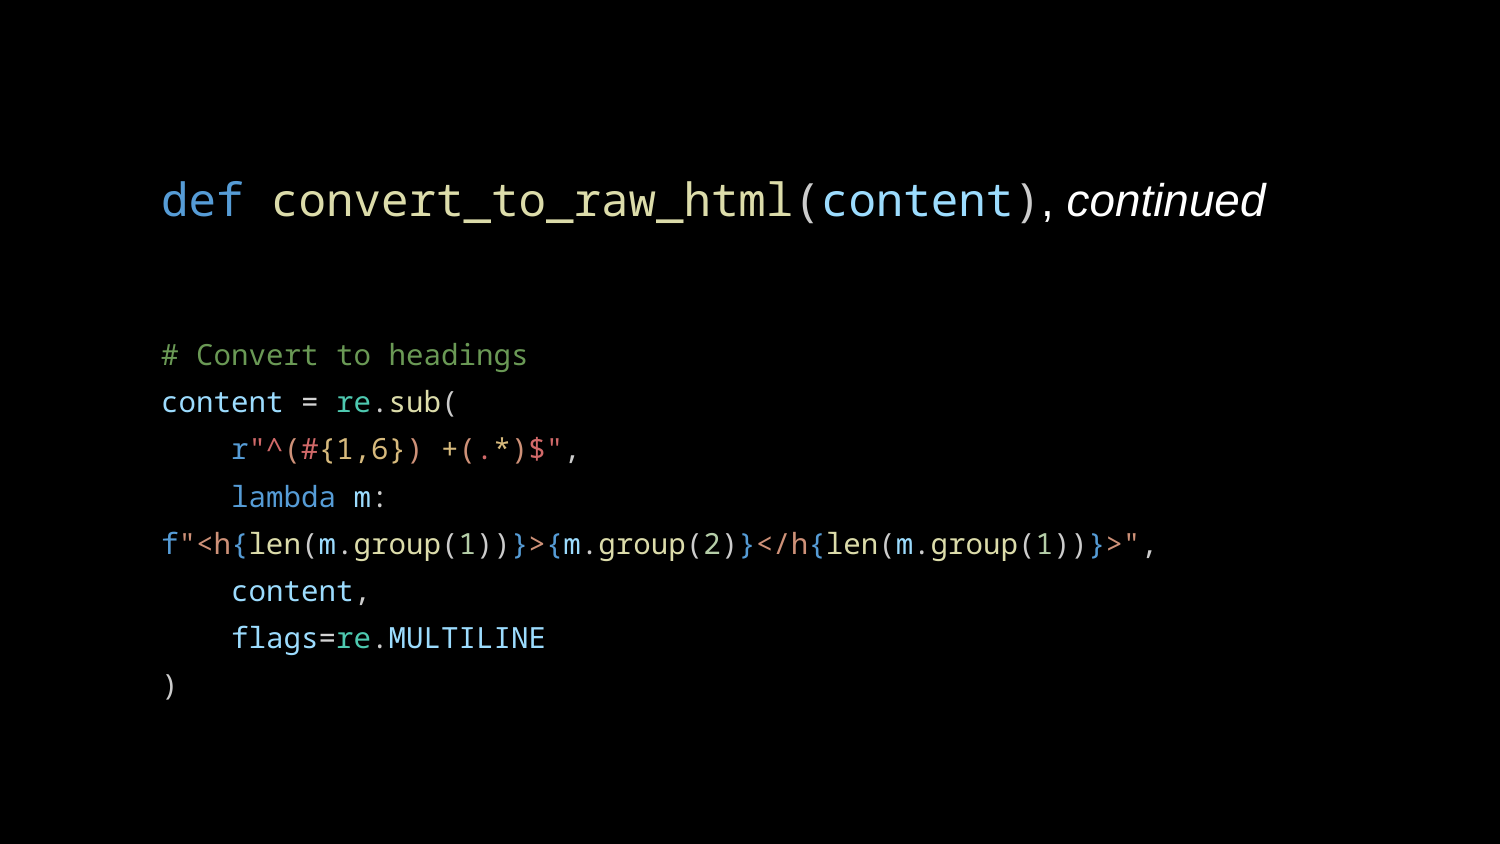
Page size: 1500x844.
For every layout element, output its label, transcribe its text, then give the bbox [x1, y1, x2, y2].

text_box def convert_to_raw_html(content), continued [146, 134, 1354, 242]
text_box # Convert to headings content = re.sub( r"^(#{1,6}) +(.*)$", lambda m: f"<h{len(m.group(1))}>{m.group(2)}</h{len(m.group(1))}>", content, flags=re.MULTILINE ) [146, 243, 1354, 783]
